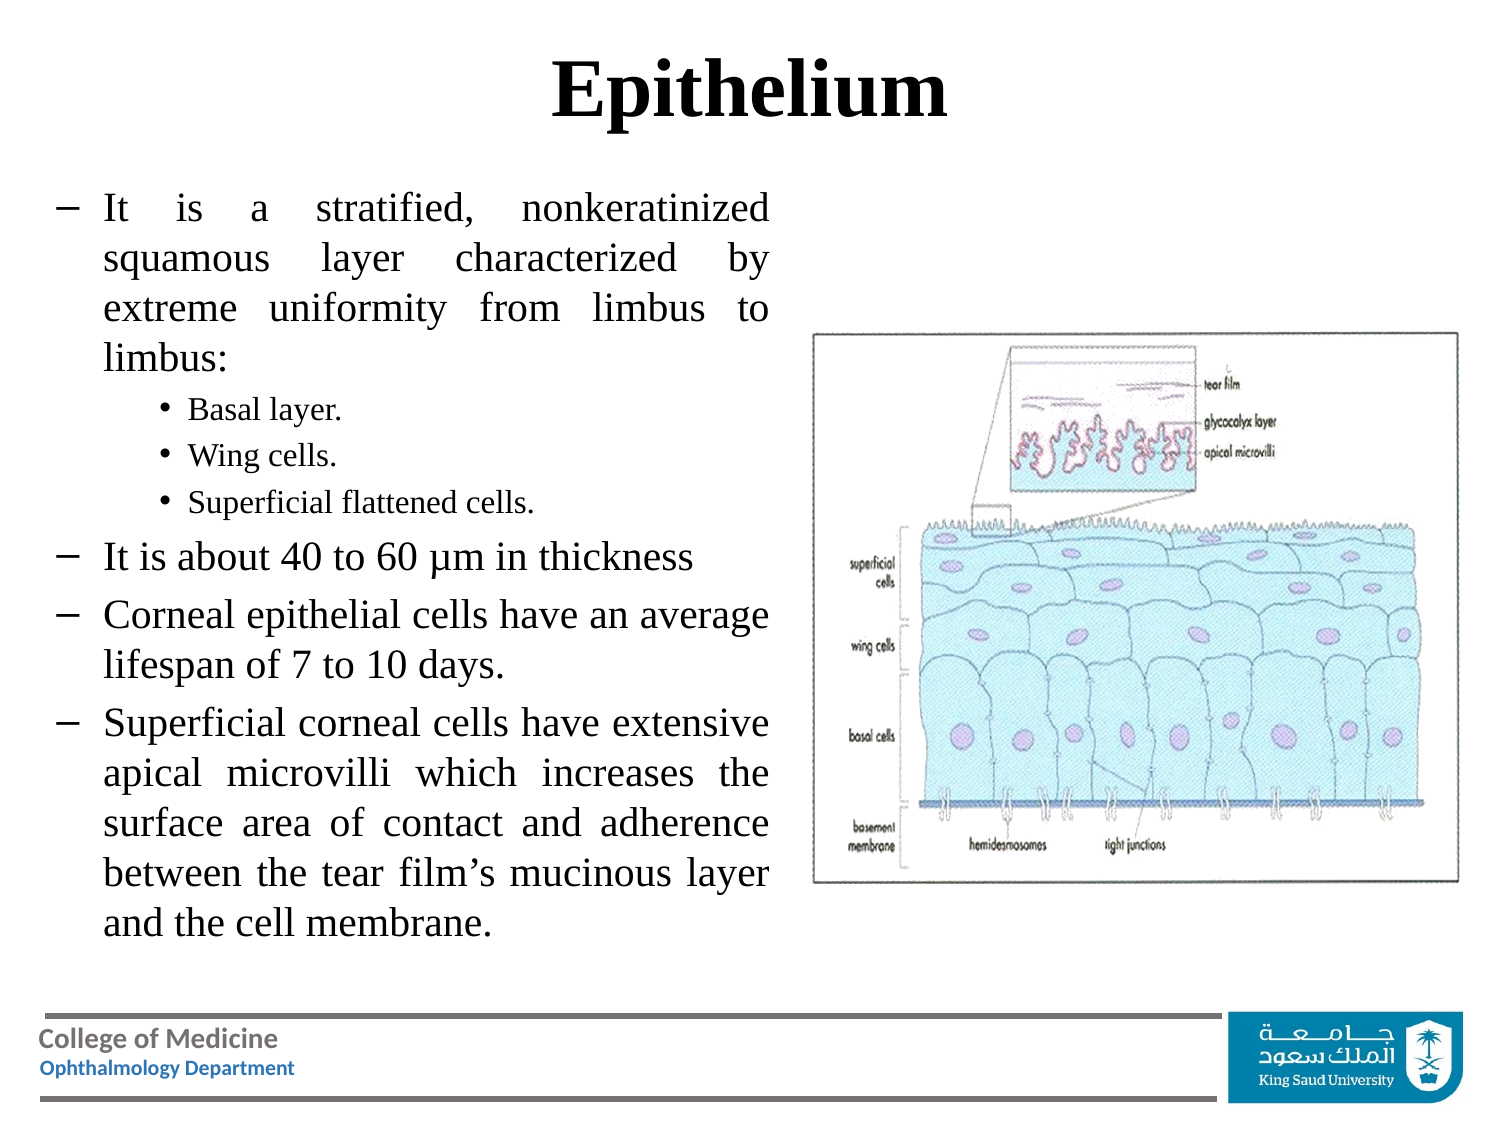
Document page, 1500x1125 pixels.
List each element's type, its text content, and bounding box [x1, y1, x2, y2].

list It is a stratified, nonkeratinized squamous layer characterized by extreme uniformity from limbus to limbus: Basal layer. Wing cells. Superficial flattened cells. It is about 40 to 60 µm in thickness Corneal epithelial cells have an average lifespan of 7 to 10 days. Superficial corneal cells have extensive apical microvilli which increases the surface area of contact and adherence between the tear film’s mucinous layer and the cell membrane. [41, 172, 786, 1035]
picture [805, 314, 1471, 894]
picture [1226, 1009, 1465, 1106]
title Epithelium [75, 19, 1425, 147]
